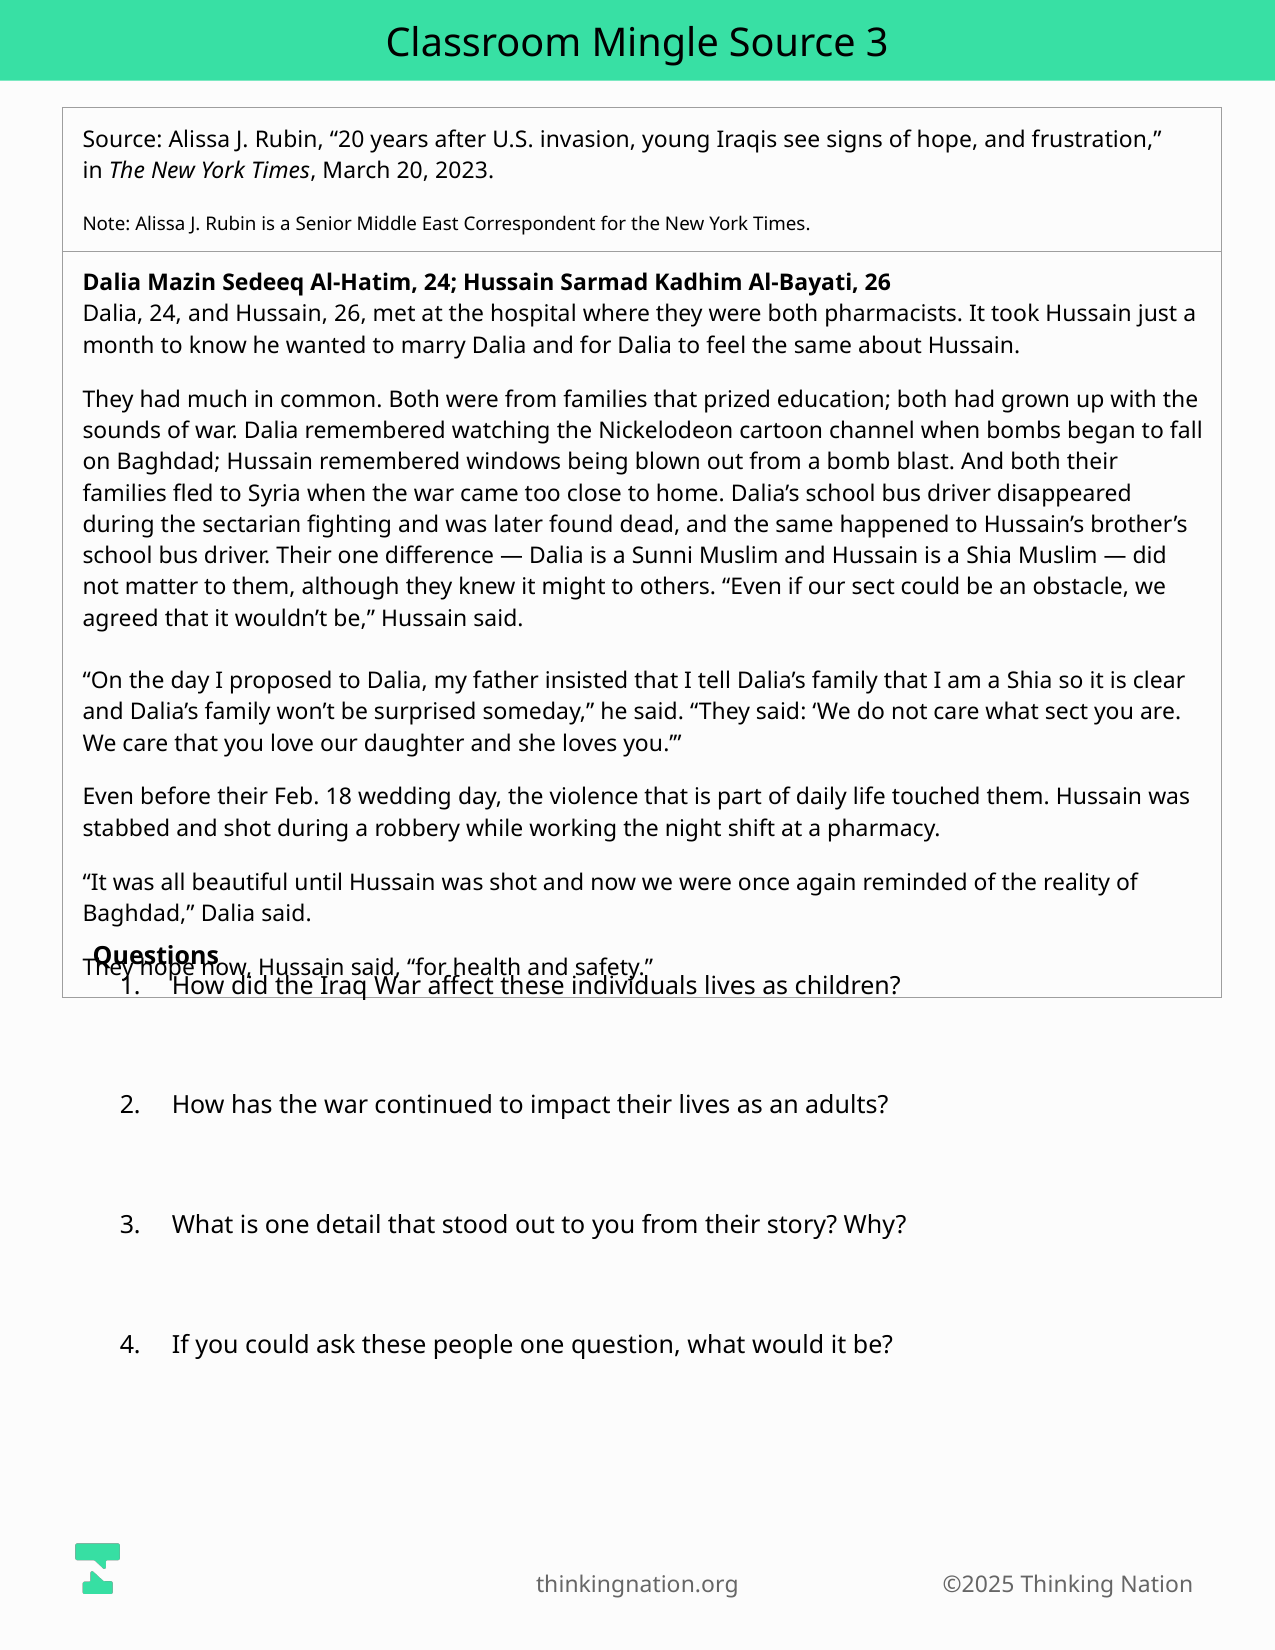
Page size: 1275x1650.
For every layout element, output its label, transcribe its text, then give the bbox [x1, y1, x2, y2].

text_box ©2025 Thinking Nation [907, 1553, 1210, 1605]
picture [62, 1533, 133, 1604]
table_header Source: Alissa J. Rubin, “20 years after U.S. invasion, young Iraqis see signs of hope, and frustration,” in The New York Times, March 20, 2023. Note: Alissa J. Rubin is a Senior Middle East Correspondent for the New York Times. [63, 108, 1221, 251]
text_box Questions How did the Iraq War affect these individuals lives as children? How has the war continued to impact their lives as an adults? What is one detail that stood out to you from their story? Why? If you could ask these people one question, what would it be? [76, 923, 1198, 1449]
table_cell Dalia Mazin Sedeeq Al-Hatim, 24; Hussain Sarmad Kadhim Al-Bayati, 26 Dalia, 24, and Hussain, 26, met at the hospital where they were both pharmacists. It took Hussain just a month to know he wanted to marry Dalia and for Dalia to feel the same about Hussain. They had much in common. Both were from families that prized education; both had grown up with the sounds of war. Dalia remembered watching the Nickelodeon cartoon channel when bombs began to fall on Baghdad; Hussain remembered windows being blown out from a bomb blast. And both their families fled to Syria when the war came too close to home. Dalia’s school bus driver disappeared during the sectarian fighting and was later found dead, and the same happened to Hussain’s brother’s school bus driver. Their one difference — Dalia is a Sunni Muslim and Hussain is a Shia Muslim — did not matter to them, although they knew it might to others. “Even if our sect could be an obstacle, we agreed that it wouldn’t be,” Hussain said. “On the day I proposed to Dalia, my father insisted that I tell Dalia’s family that I am a Shia so it is clear and Dalia’s family won’t be surprised someday,” he said. “They said: ‘We do not care what sect you are. We care that you love our daughter and she loves you.’” Even before their Feb. 18 wedding day, the violence that is part of daily life touched them. Hussain was stabbed and shot during a robbery while working the night shift at a pharmacy. “It was all beautiful until Hussain was shot and now we were once again reminded of the reality of Baghdad,” Dalia said. They hope now, Hussain said, “for health and safety.” [63, 252, 1221, 997]
text_box thinkingnation.org [486, 1553, 789, 1605]
text_box Classroom Mingle Source 3 [0, 0, 1275, 81]
